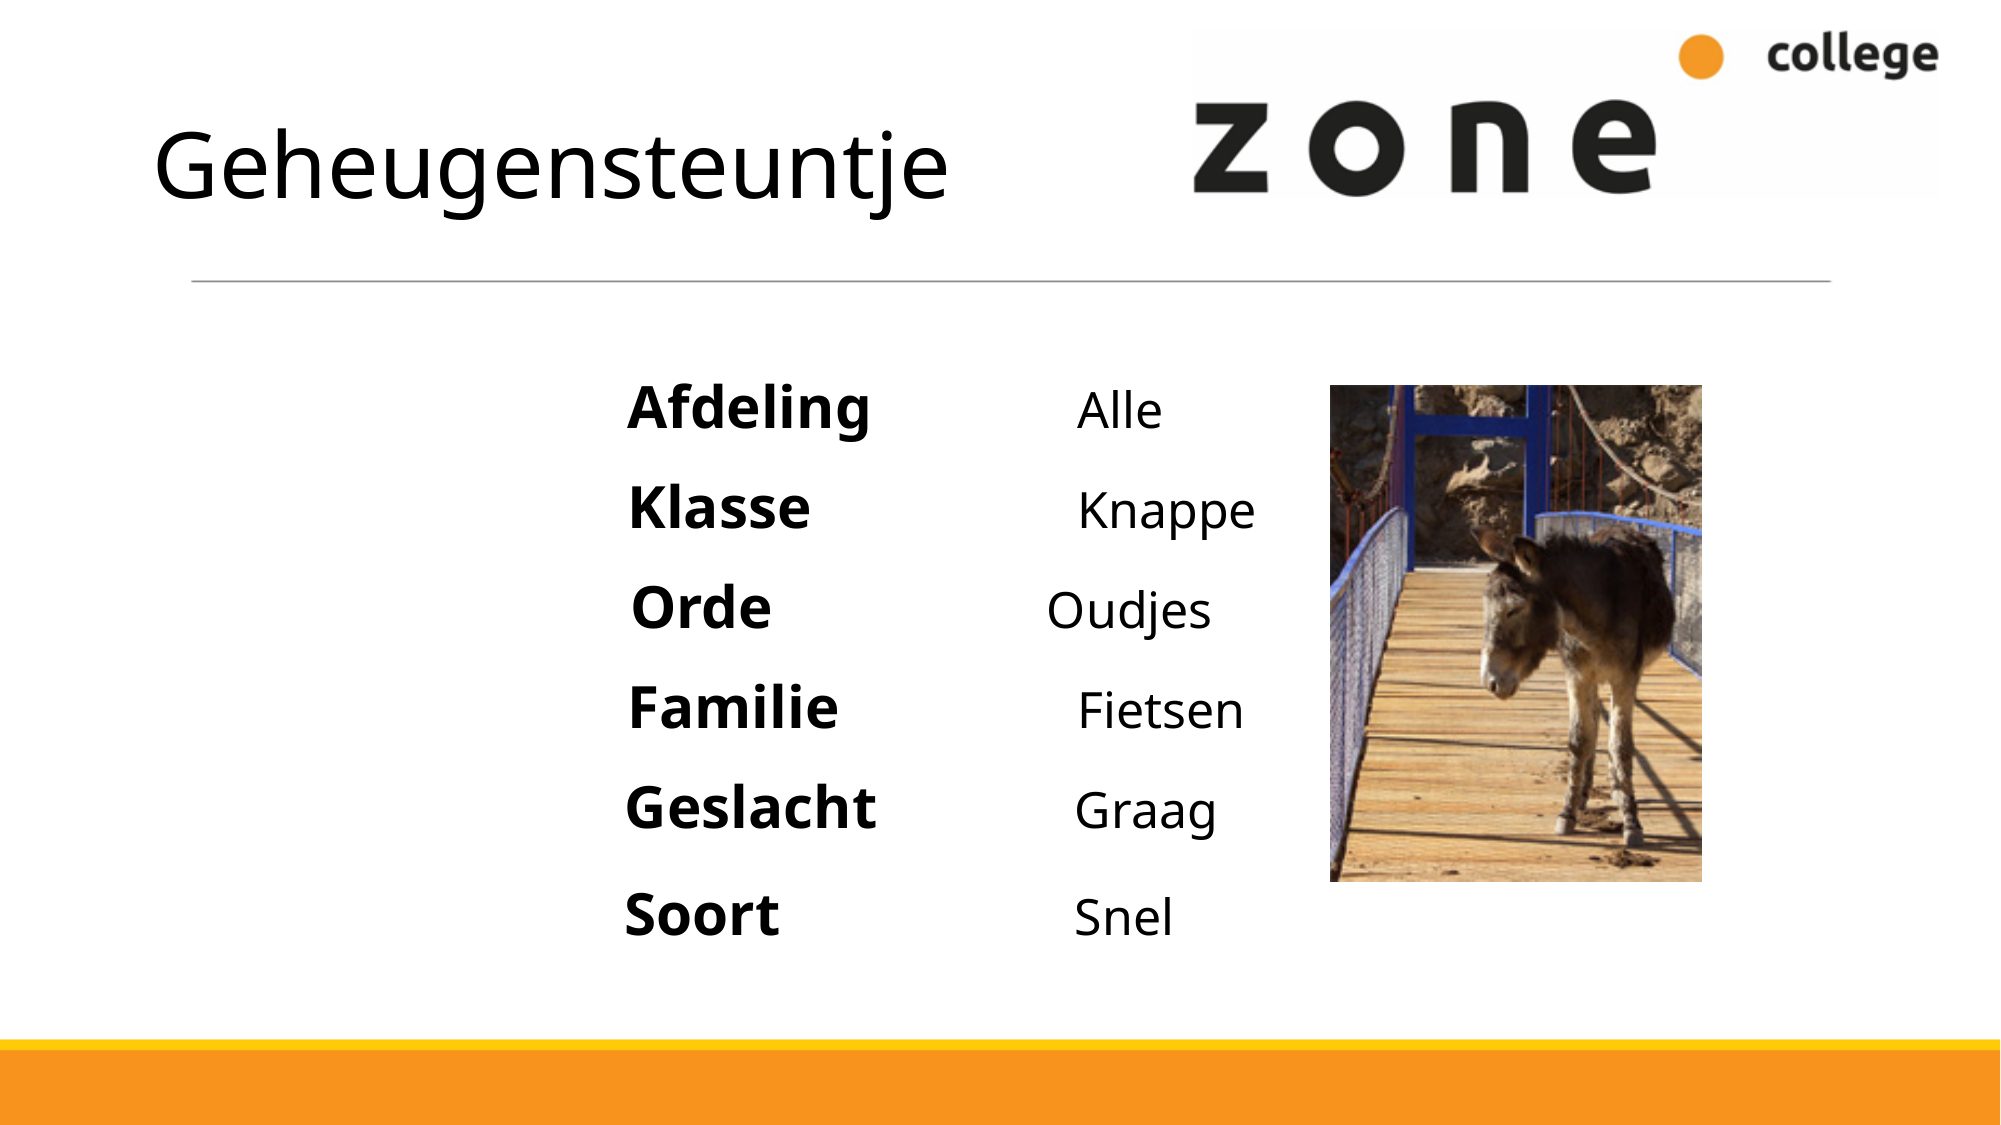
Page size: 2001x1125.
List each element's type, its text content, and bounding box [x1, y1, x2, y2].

picture [0, 0, 2001, 1125]
text_box Familie Fietsen [612, 662, 1330, 748]
text_box Soort Snel [610, 869, 1373, 955]
text_box Klasse Knappe [612, 462, 1330, 548]
text_box Geslacht Graag [610, 763, 1311, 848]
text_box Orde Oudjes [615, 562, 1330, 648]
text_box Afdeling Alle [612, 362, 1400, 448]
title Geheugensteuntje [137, 59, 1863, 278]
